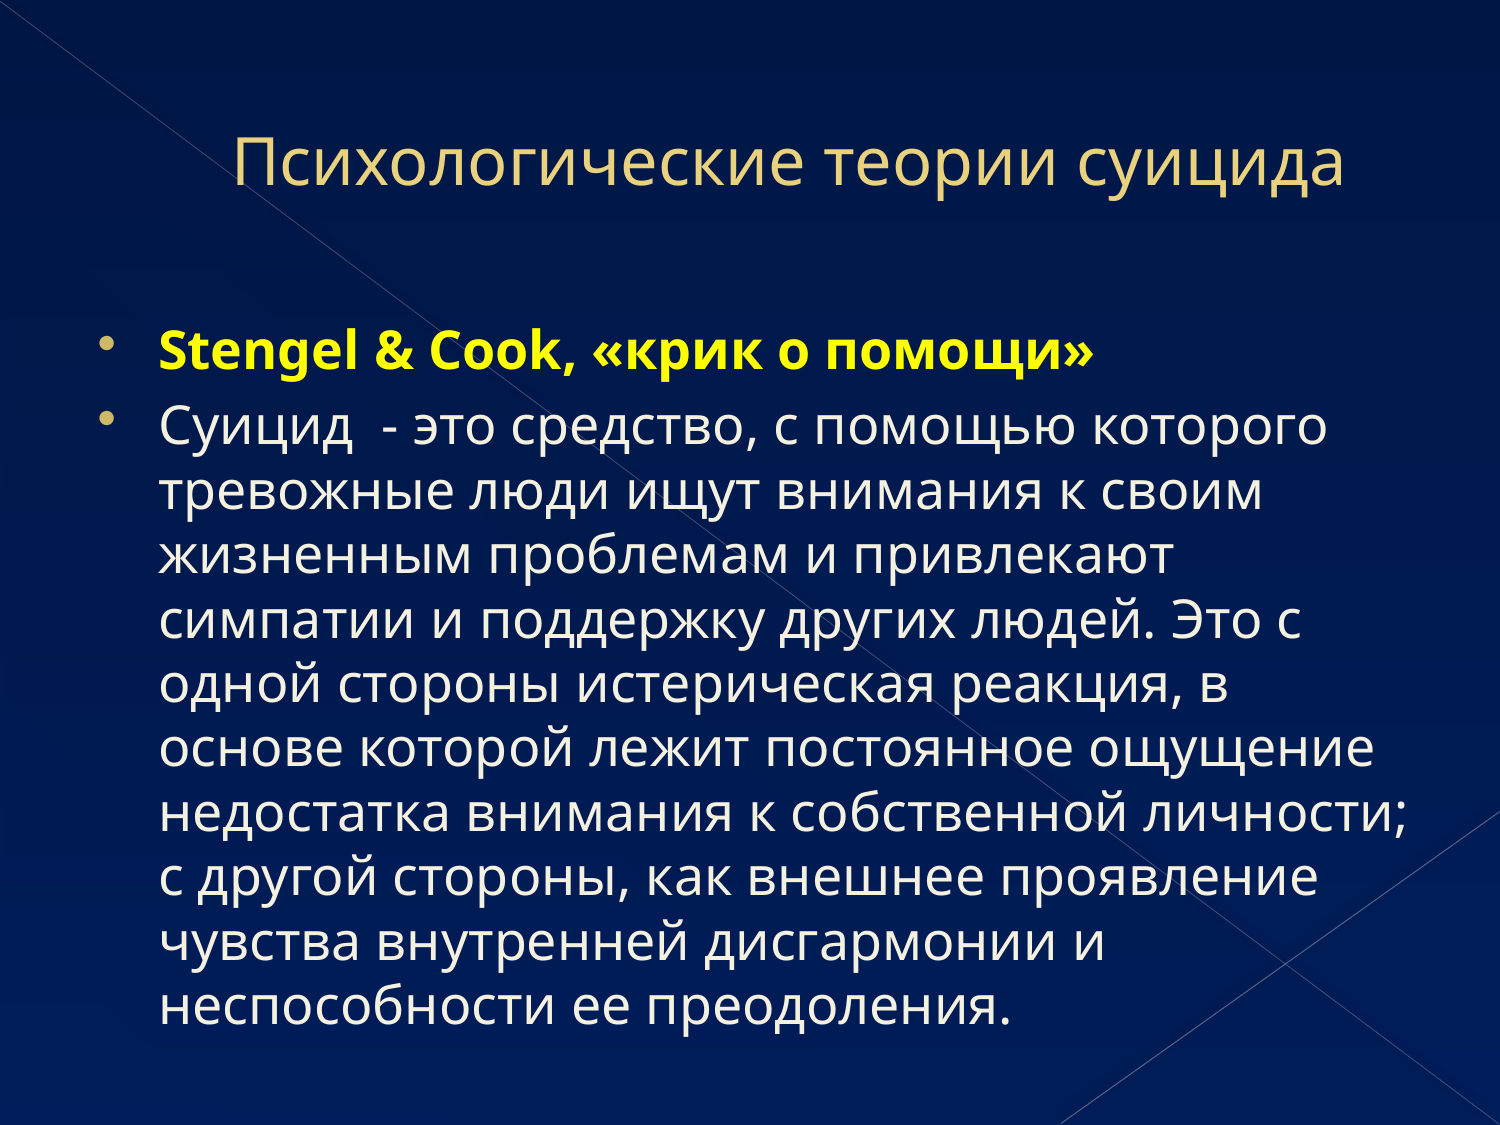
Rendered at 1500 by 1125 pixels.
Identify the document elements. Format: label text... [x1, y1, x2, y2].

list Stengel & Cook, «крик о помощи» Суицид - это средство, с помощью которого тревожные люди ищут внимания к своим жизненным проблемам и привлекают симпатии и поддержку других людей. Это с одной стороны истерическая реакция, в основе которой лежит постоянное ощущение недостатка внимания к собственной личности; с другой стороны, как внешнее проявление чувства внутренней дисгармонии и неспособности ее преодоления. [75, 308, 1425, 1059]
title Психологические теории суицида [75, 43, 1425, 274]
